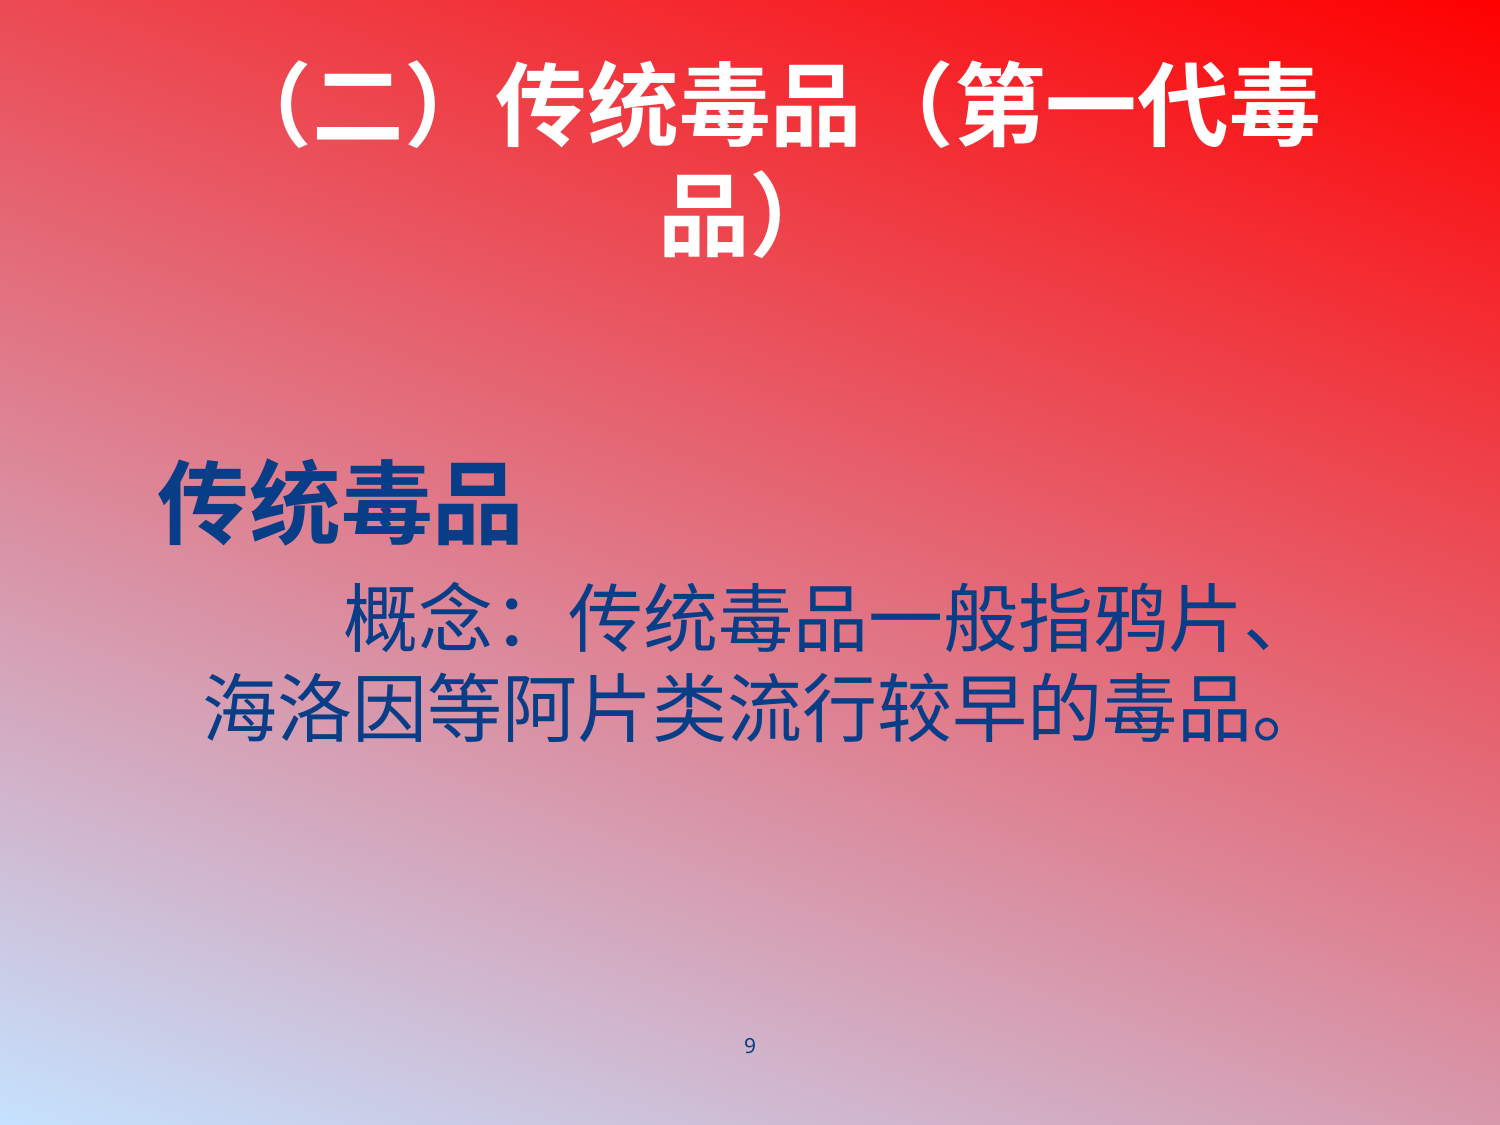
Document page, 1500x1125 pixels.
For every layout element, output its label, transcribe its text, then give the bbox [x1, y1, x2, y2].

slide_number 9 [654, 1025, 846, 1086]
list 传统毒品 概念：传统毒品一般指鸦片、海洛因等阿片类流行较早的毒品。 [142, 438, 1359, 1006]
title （二）传统毒品（第一代毒品） [74, 55, 1426, 262]
